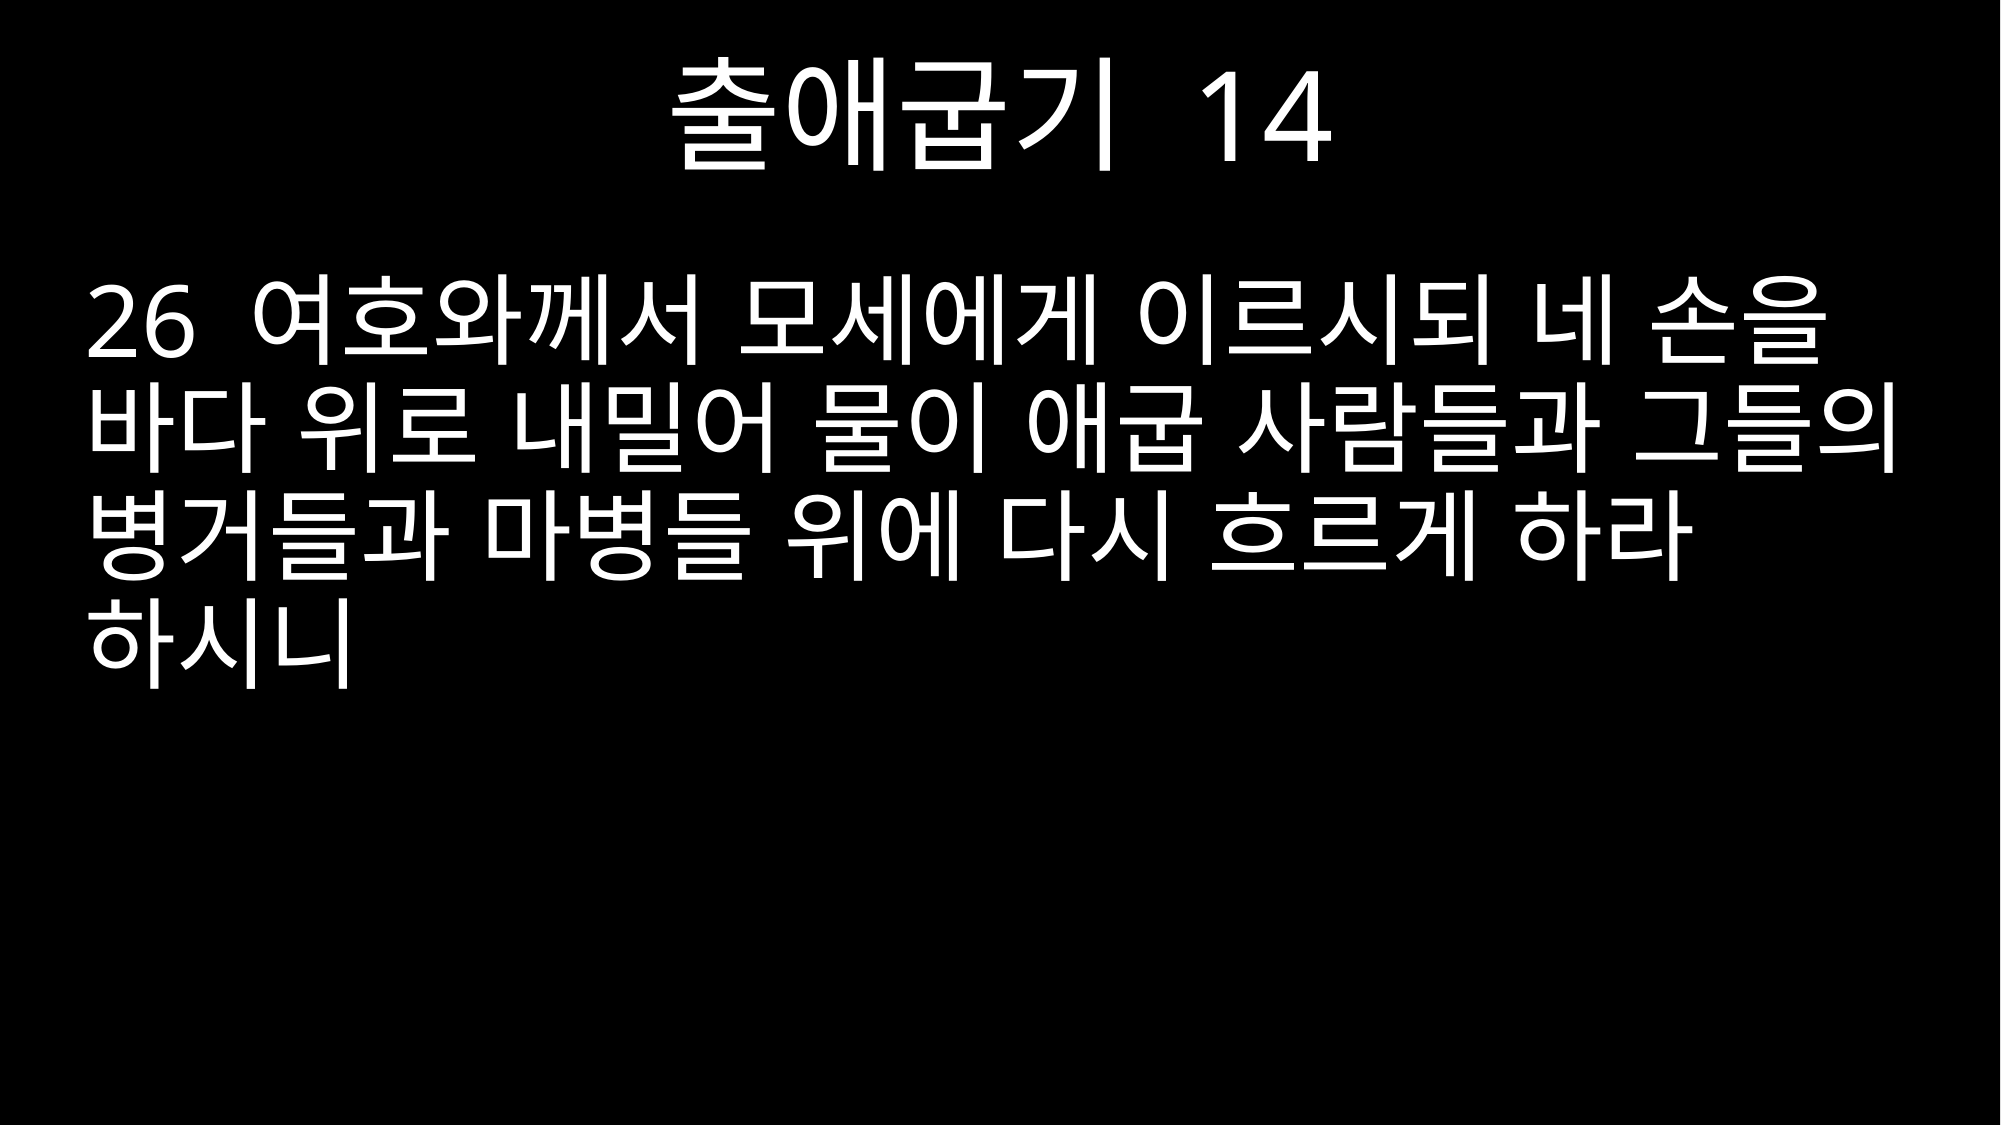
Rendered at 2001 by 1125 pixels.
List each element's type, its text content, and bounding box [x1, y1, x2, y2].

footer 출애굽기 14 [0, 32, 2000, 192]
picture [0, 0, 2001, 1125]
list 26 여호와께서 모세에게 이르시되 네 손을 바다 위로 내밀어 물이 애굽 사람들과 그들의 병거들과 마병들 위에 다시 흐르게 하라 하시니 [69, 263, 1953, 423]
